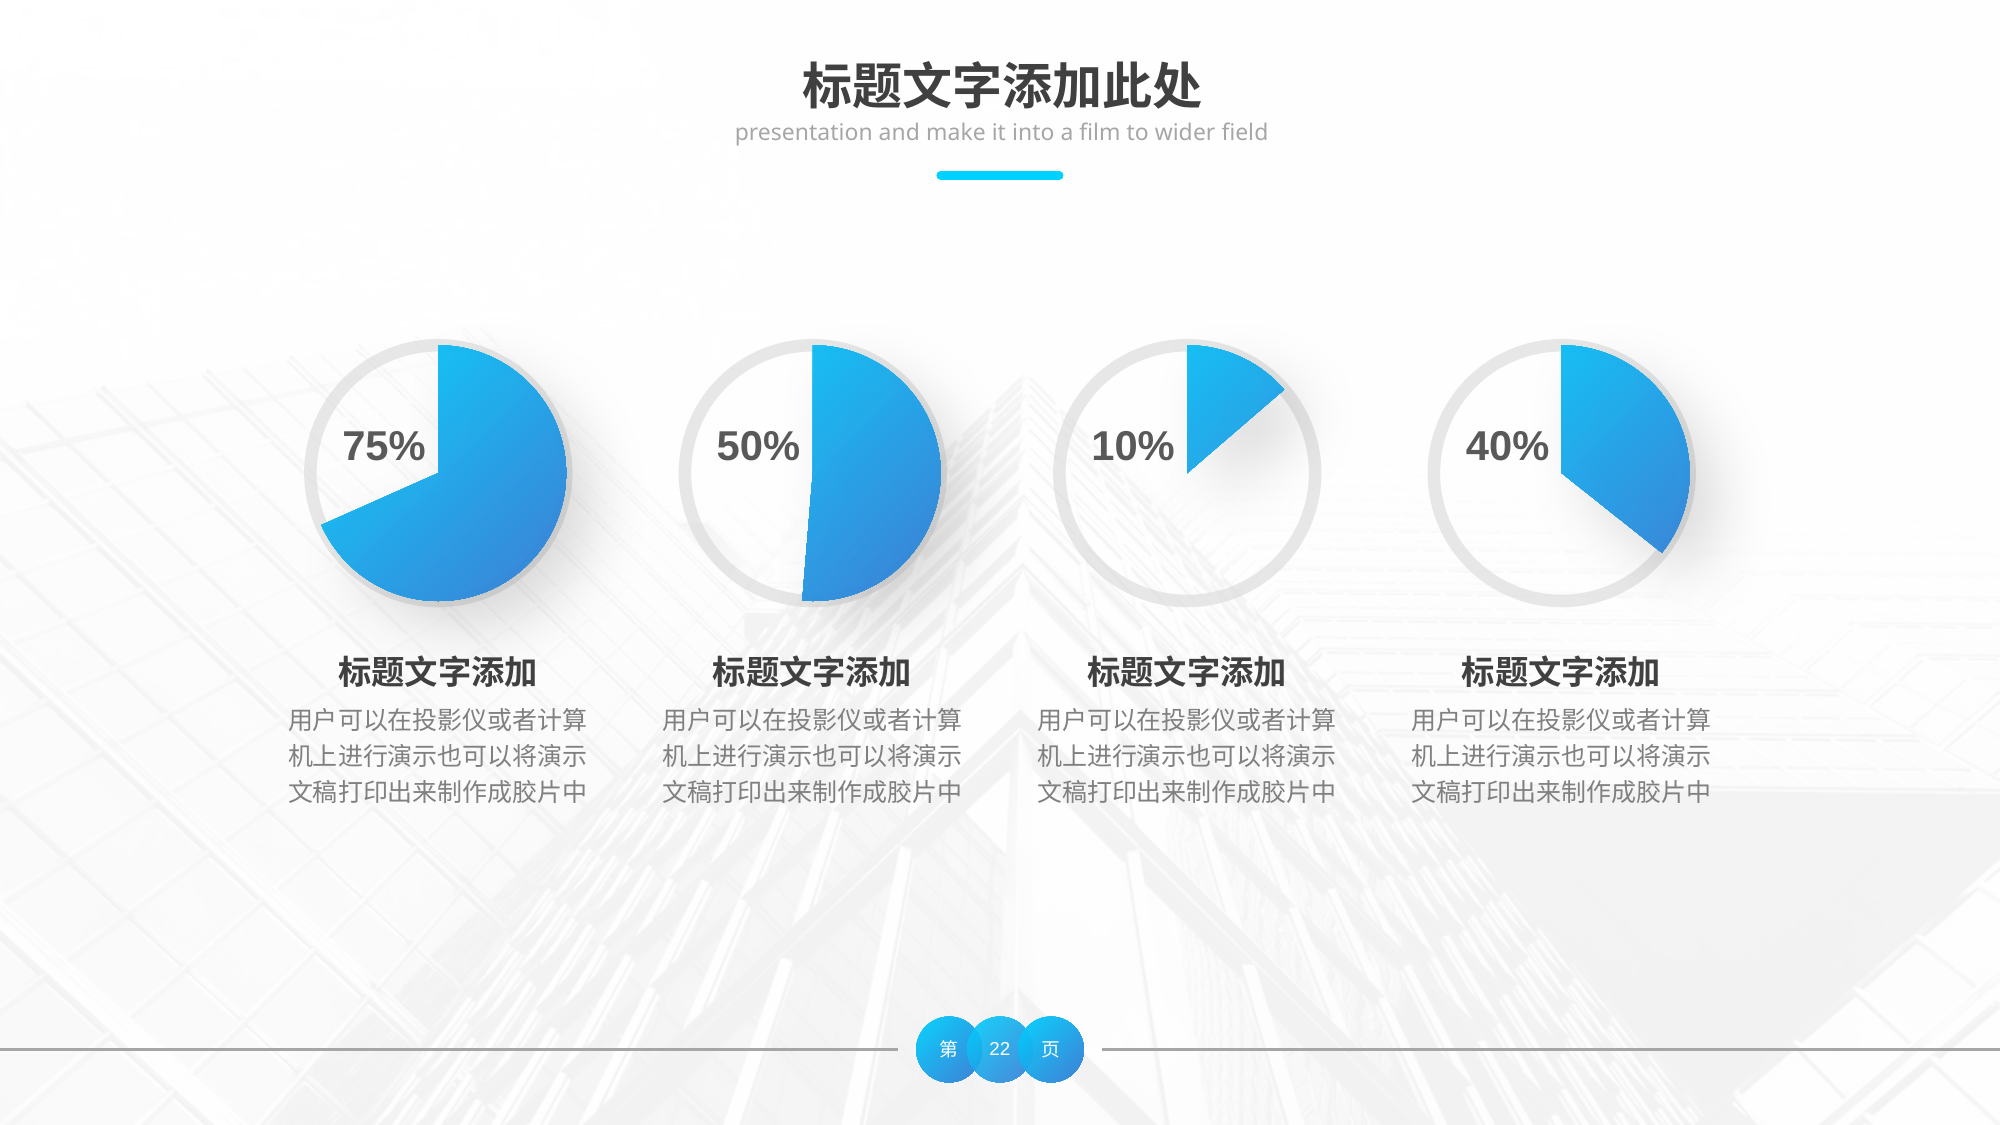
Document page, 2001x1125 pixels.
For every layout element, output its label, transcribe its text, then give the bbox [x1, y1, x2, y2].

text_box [1377, 636, 1746, 816]
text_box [628, 636, 997, 816]
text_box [684, 345, 941, 601]
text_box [254, 636, 623, 816]
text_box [310, 345, 567, 601]
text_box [647, 46, 1357, 153]
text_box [1433, 345, 1690, 601]
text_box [1003, 636, 1372, 816]
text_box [1059, 345, 1316, 601]
slide_number 22 [964, 1017, 1036, 1078]
